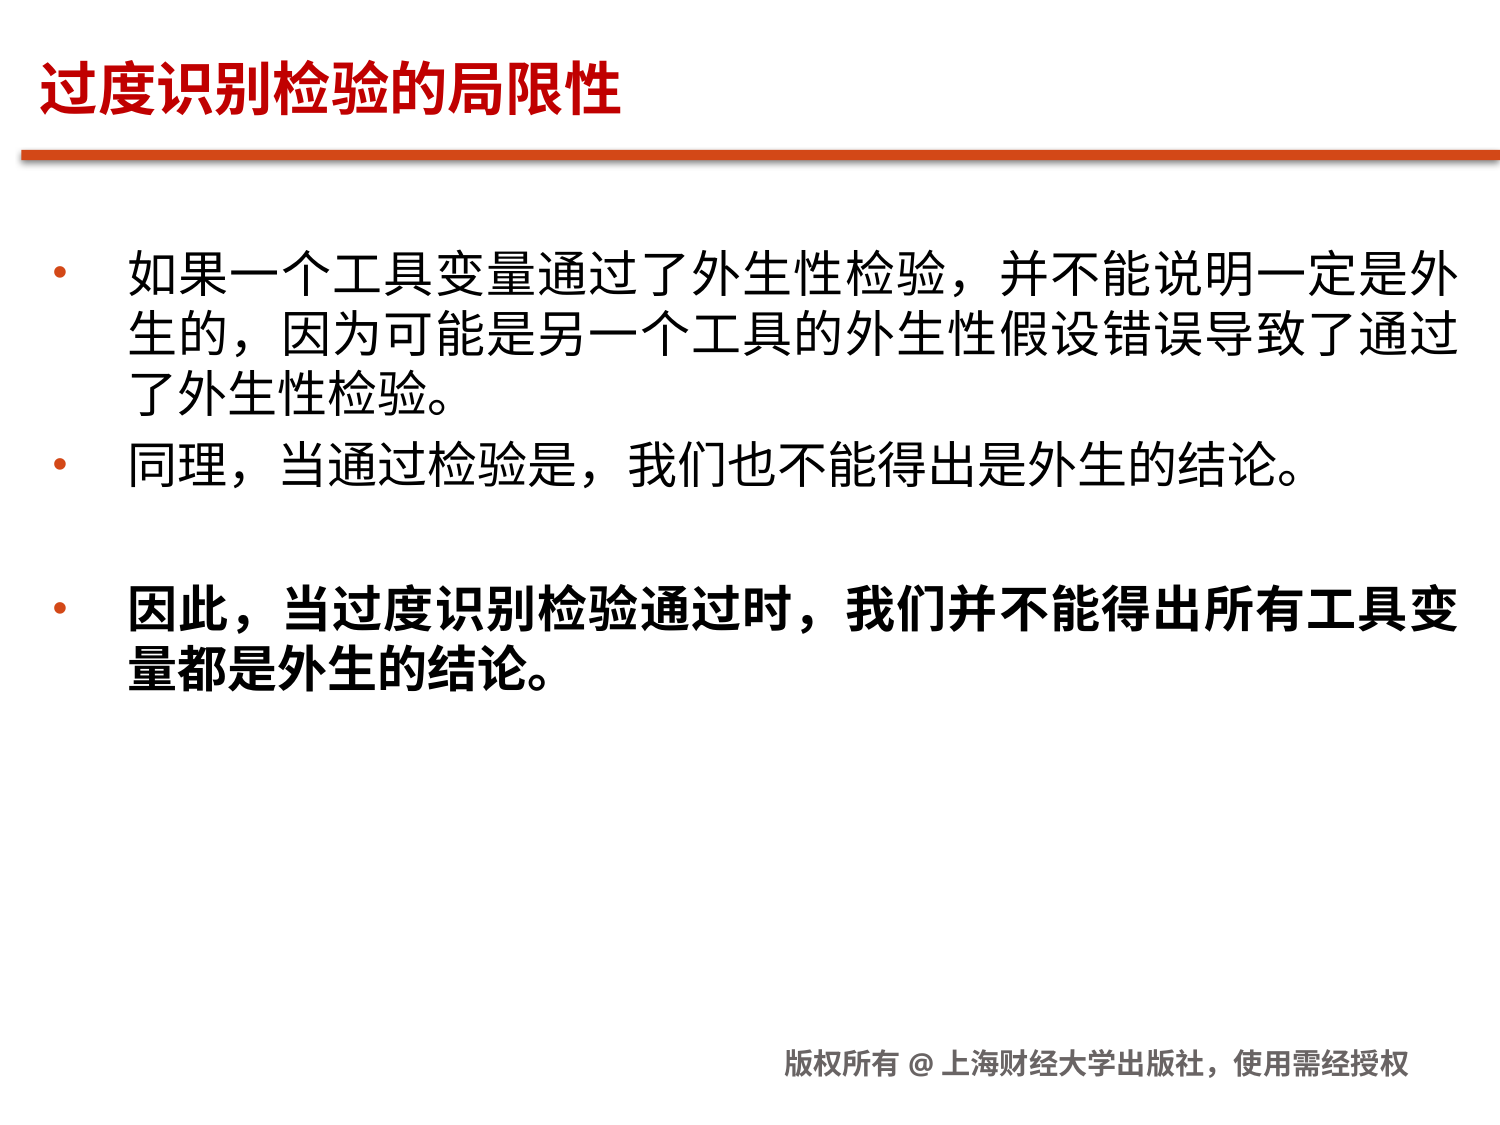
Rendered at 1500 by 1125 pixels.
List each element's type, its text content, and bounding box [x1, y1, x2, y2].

title 过度识别检验的局限性 [24, 50, 1450, 138]
footer 版权所有@上海财经大学出版社，使用需经授权 [690, 1025, 1500, 1100]
